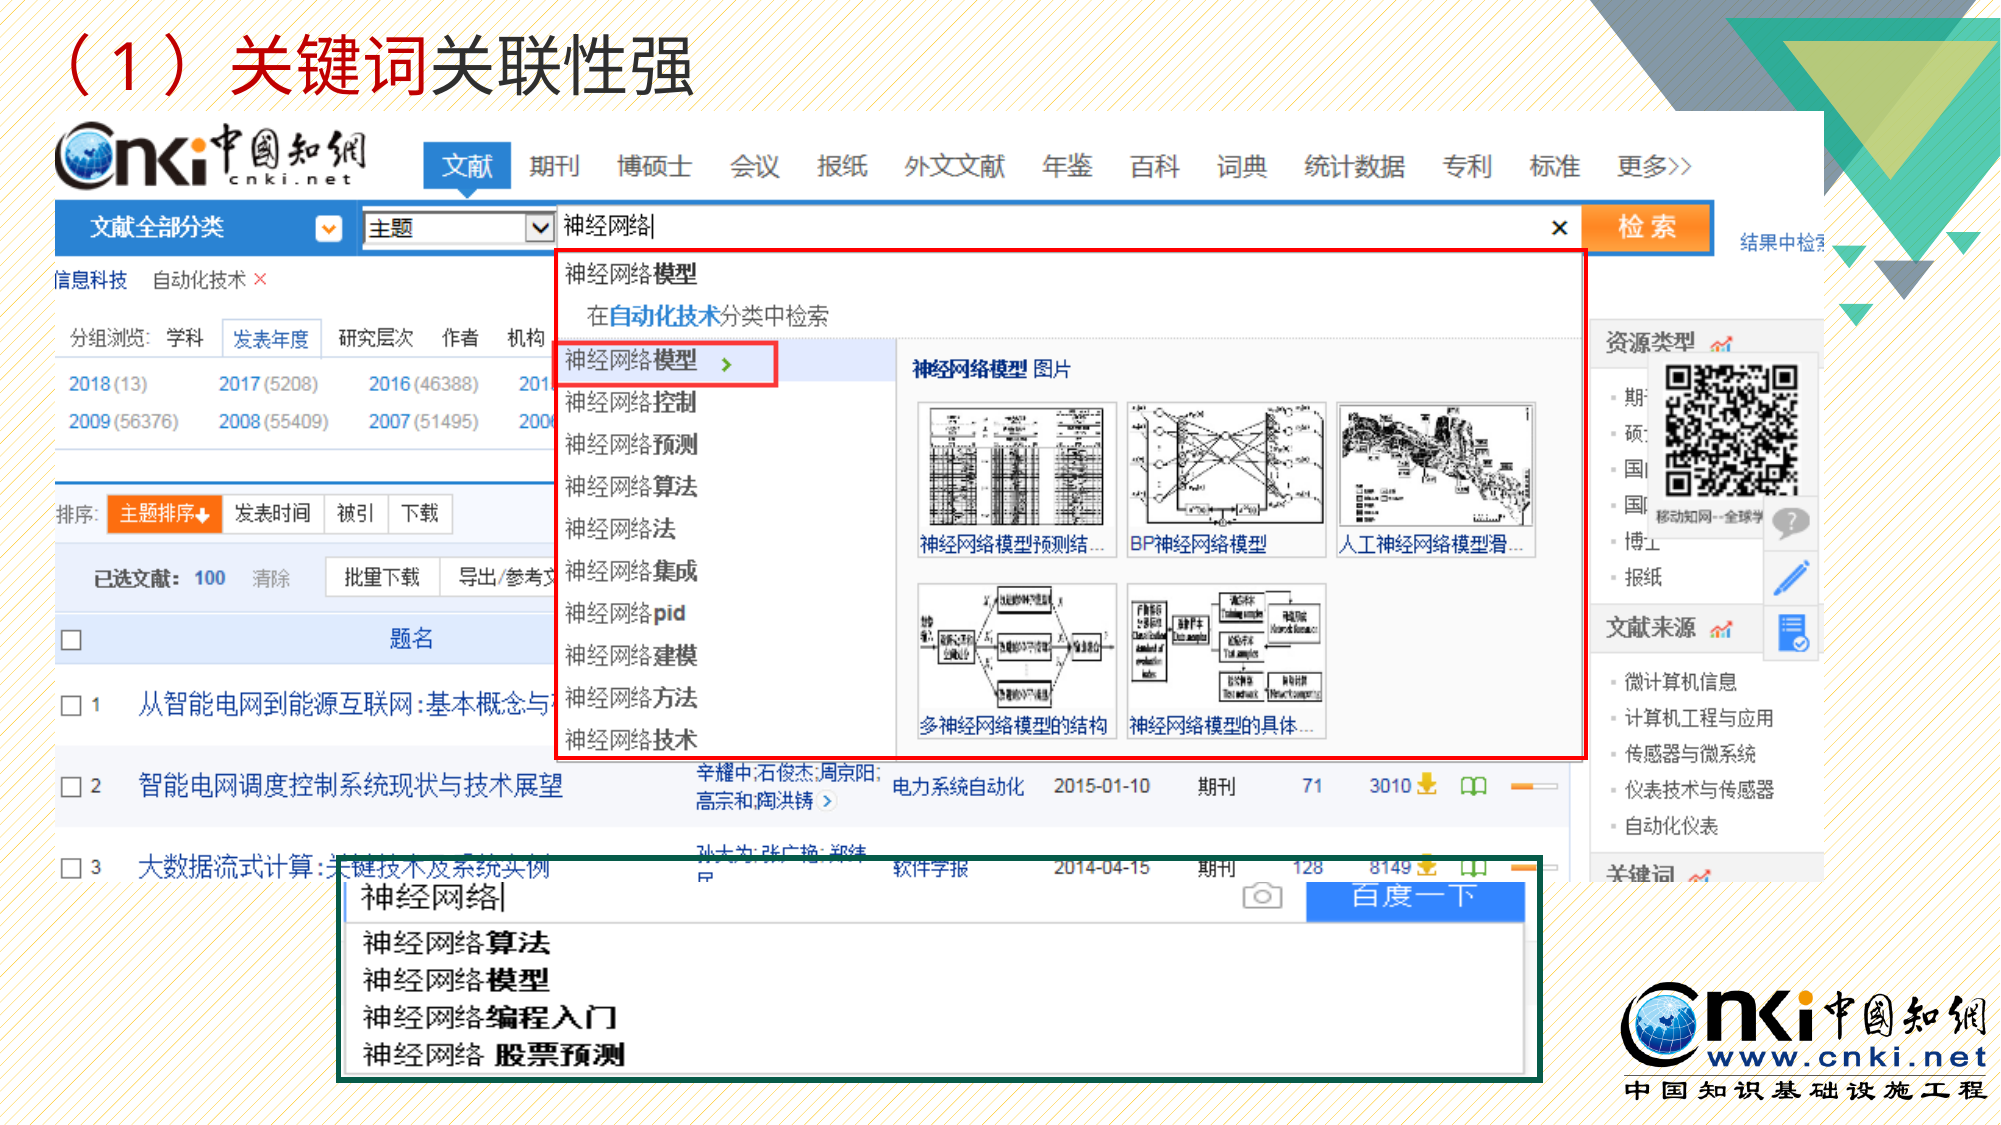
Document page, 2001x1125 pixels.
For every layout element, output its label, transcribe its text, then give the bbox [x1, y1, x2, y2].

picture [55, 111, 1824, 1080]
text_box （1）关键词关联性强 [10, 16, 1587, 112]
picture [1589, 958, 2001, 1125]
